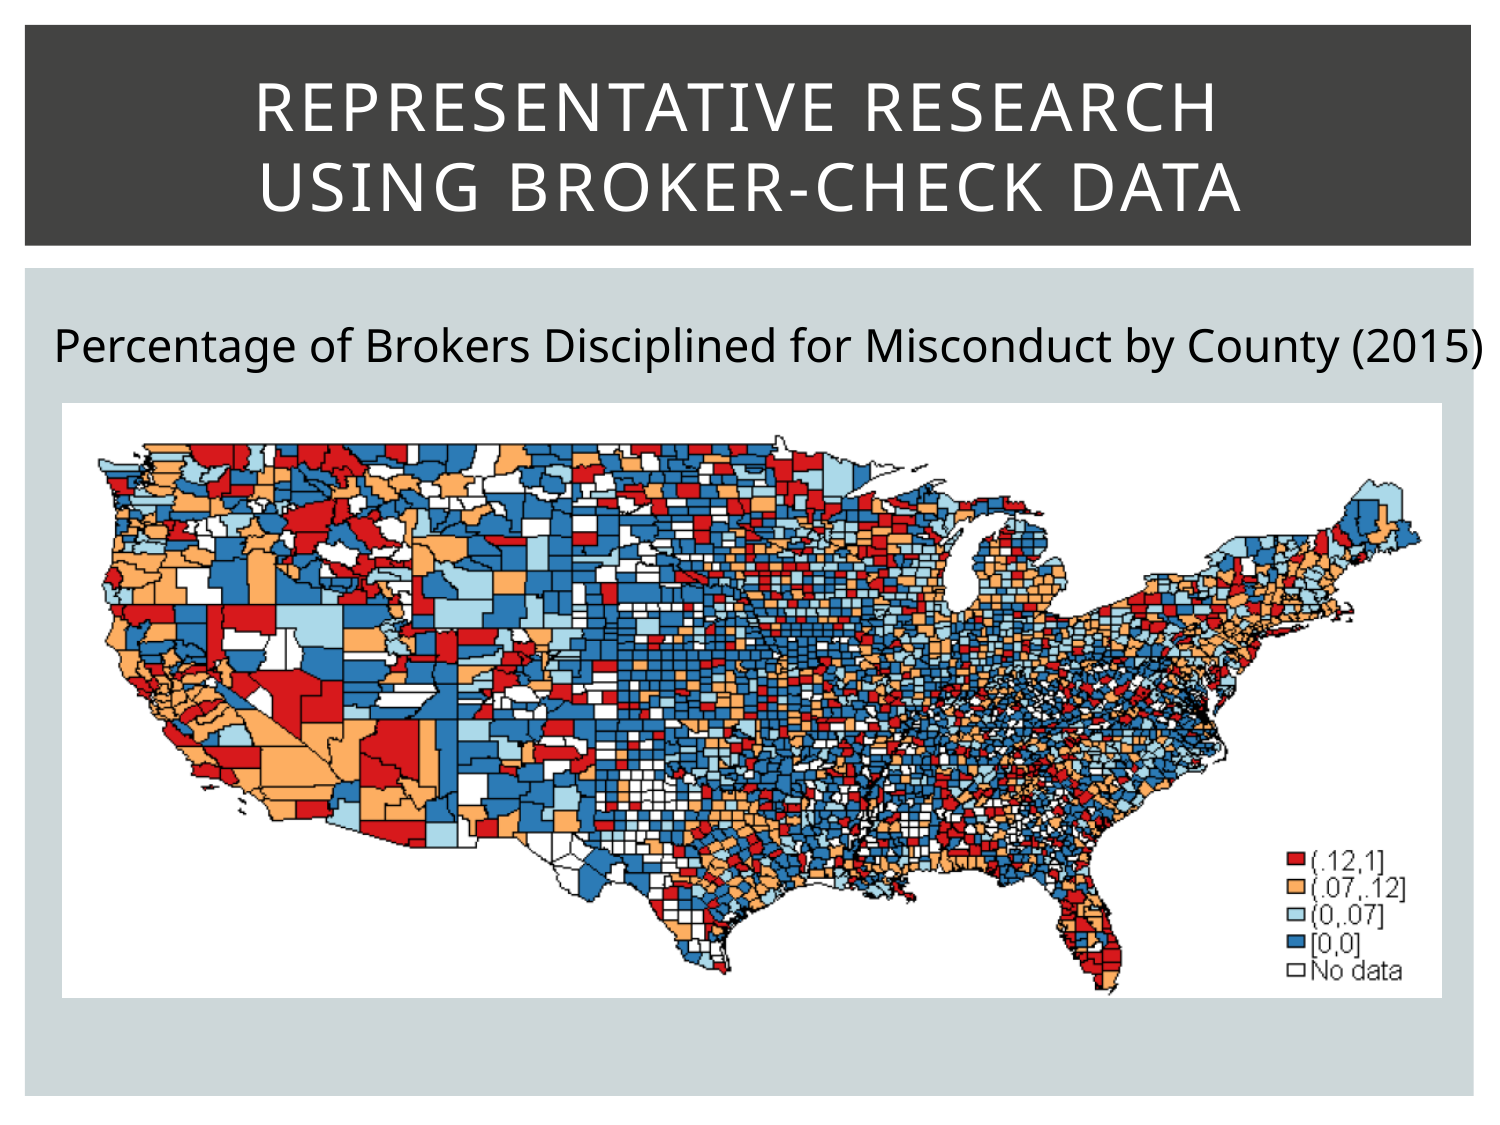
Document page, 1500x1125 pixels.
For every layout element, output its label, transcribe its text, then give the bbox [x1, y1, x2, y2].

text_box Percentage of Brokers Disciplined for Misconduct by County (2015) [38, 309, 1500, 379]
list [62, 338, 1442, 1063]
title Representative Research Using Broker-Check Data [62, 58, 1438, 232]
